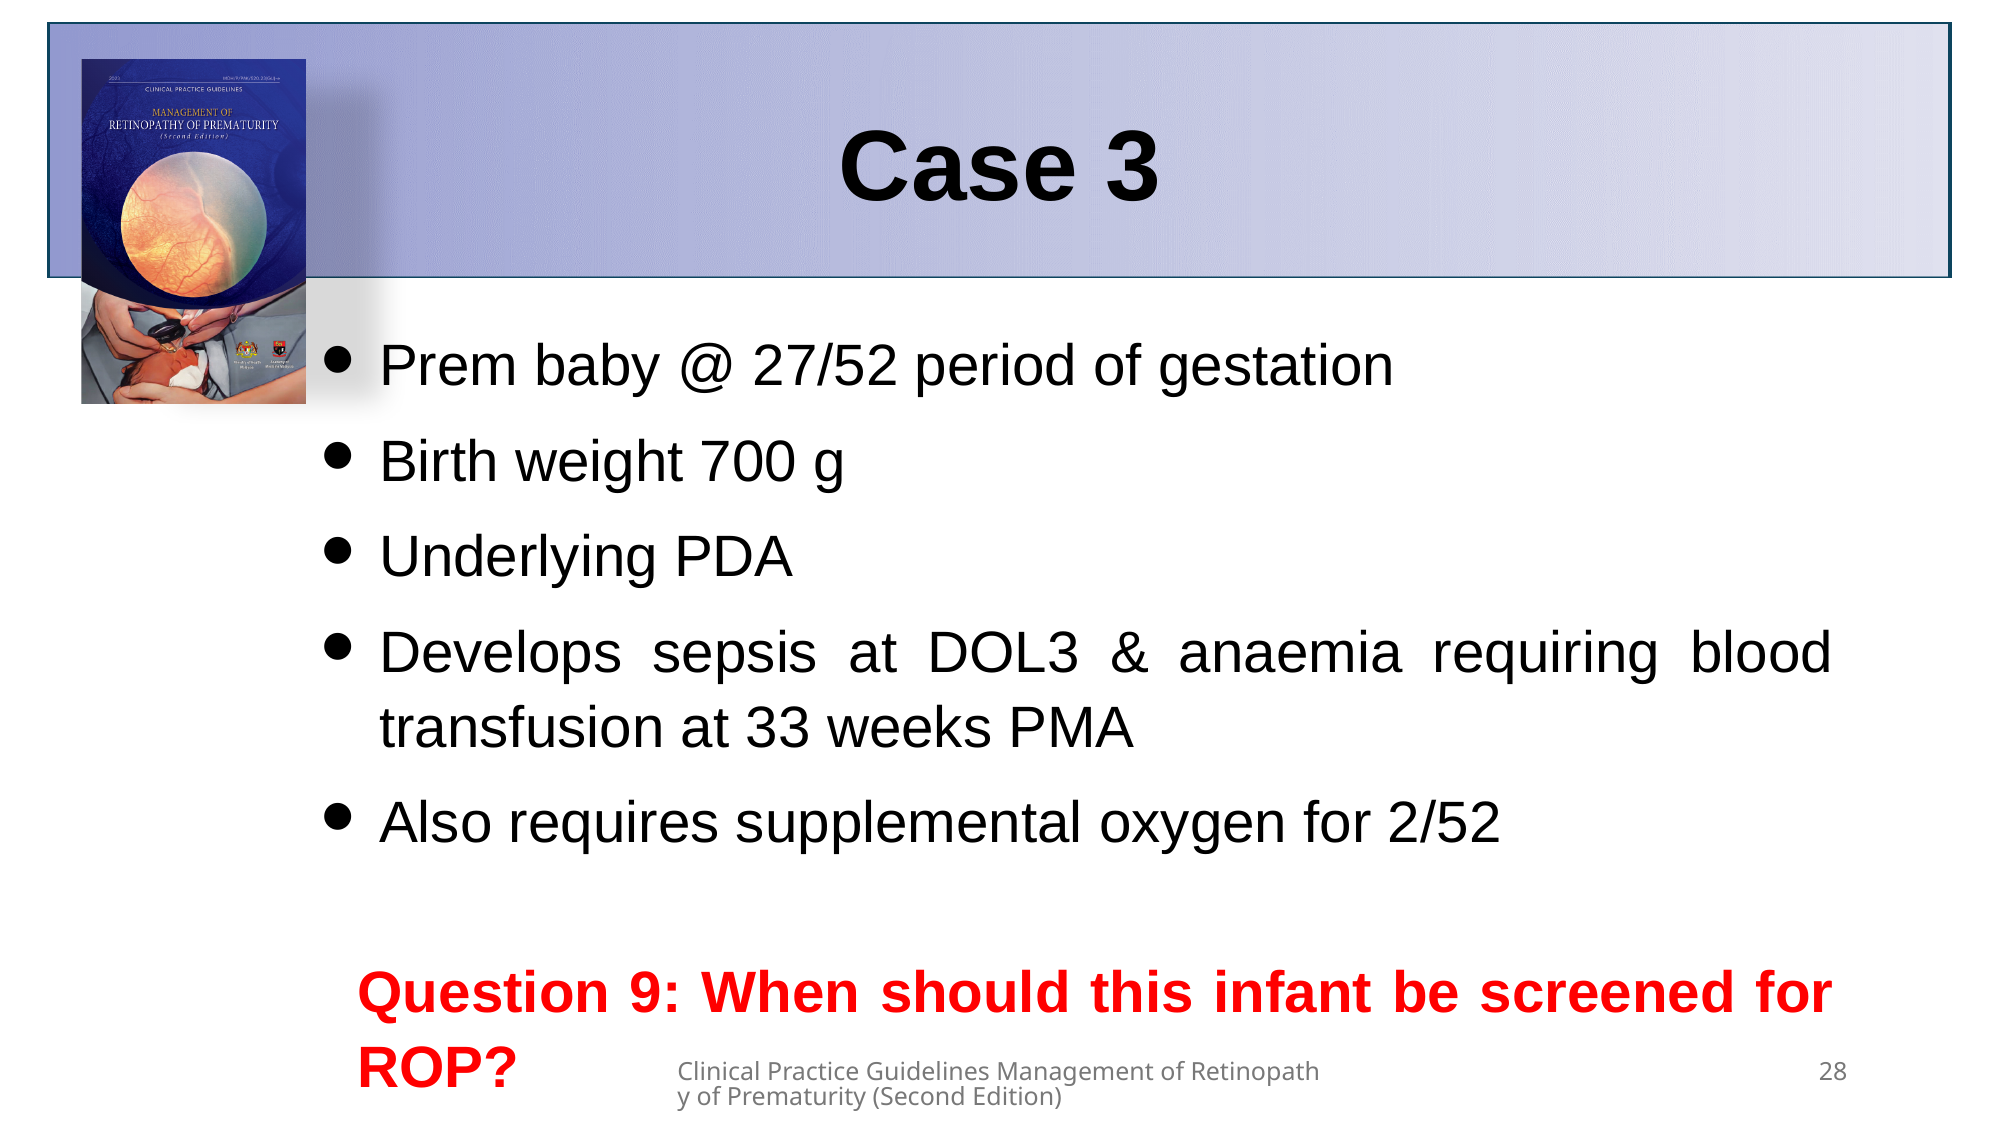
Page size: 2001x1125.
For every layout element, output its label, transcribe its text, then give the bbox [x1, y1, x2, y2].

slide_number 28 [1412, 1042, 1863, 1103]
list Prem baby @ 27/52 period of gestation Birth weight 700 g Underlying PDA Develops sepsis at DOL3 & anaemia requiring blood transfusion at 33 weeks PMA Also requires supplemental oxygen for 2/52 Question 9: When should this infant be screened for ROP? [305, 314, 1850, 915]
footer Clinical Practice Guidelines Management of Retinopathy of Prematurity (Second Edition) [662, 1042, 1338, 1103]
picture [47, 21, 1953, 405]
